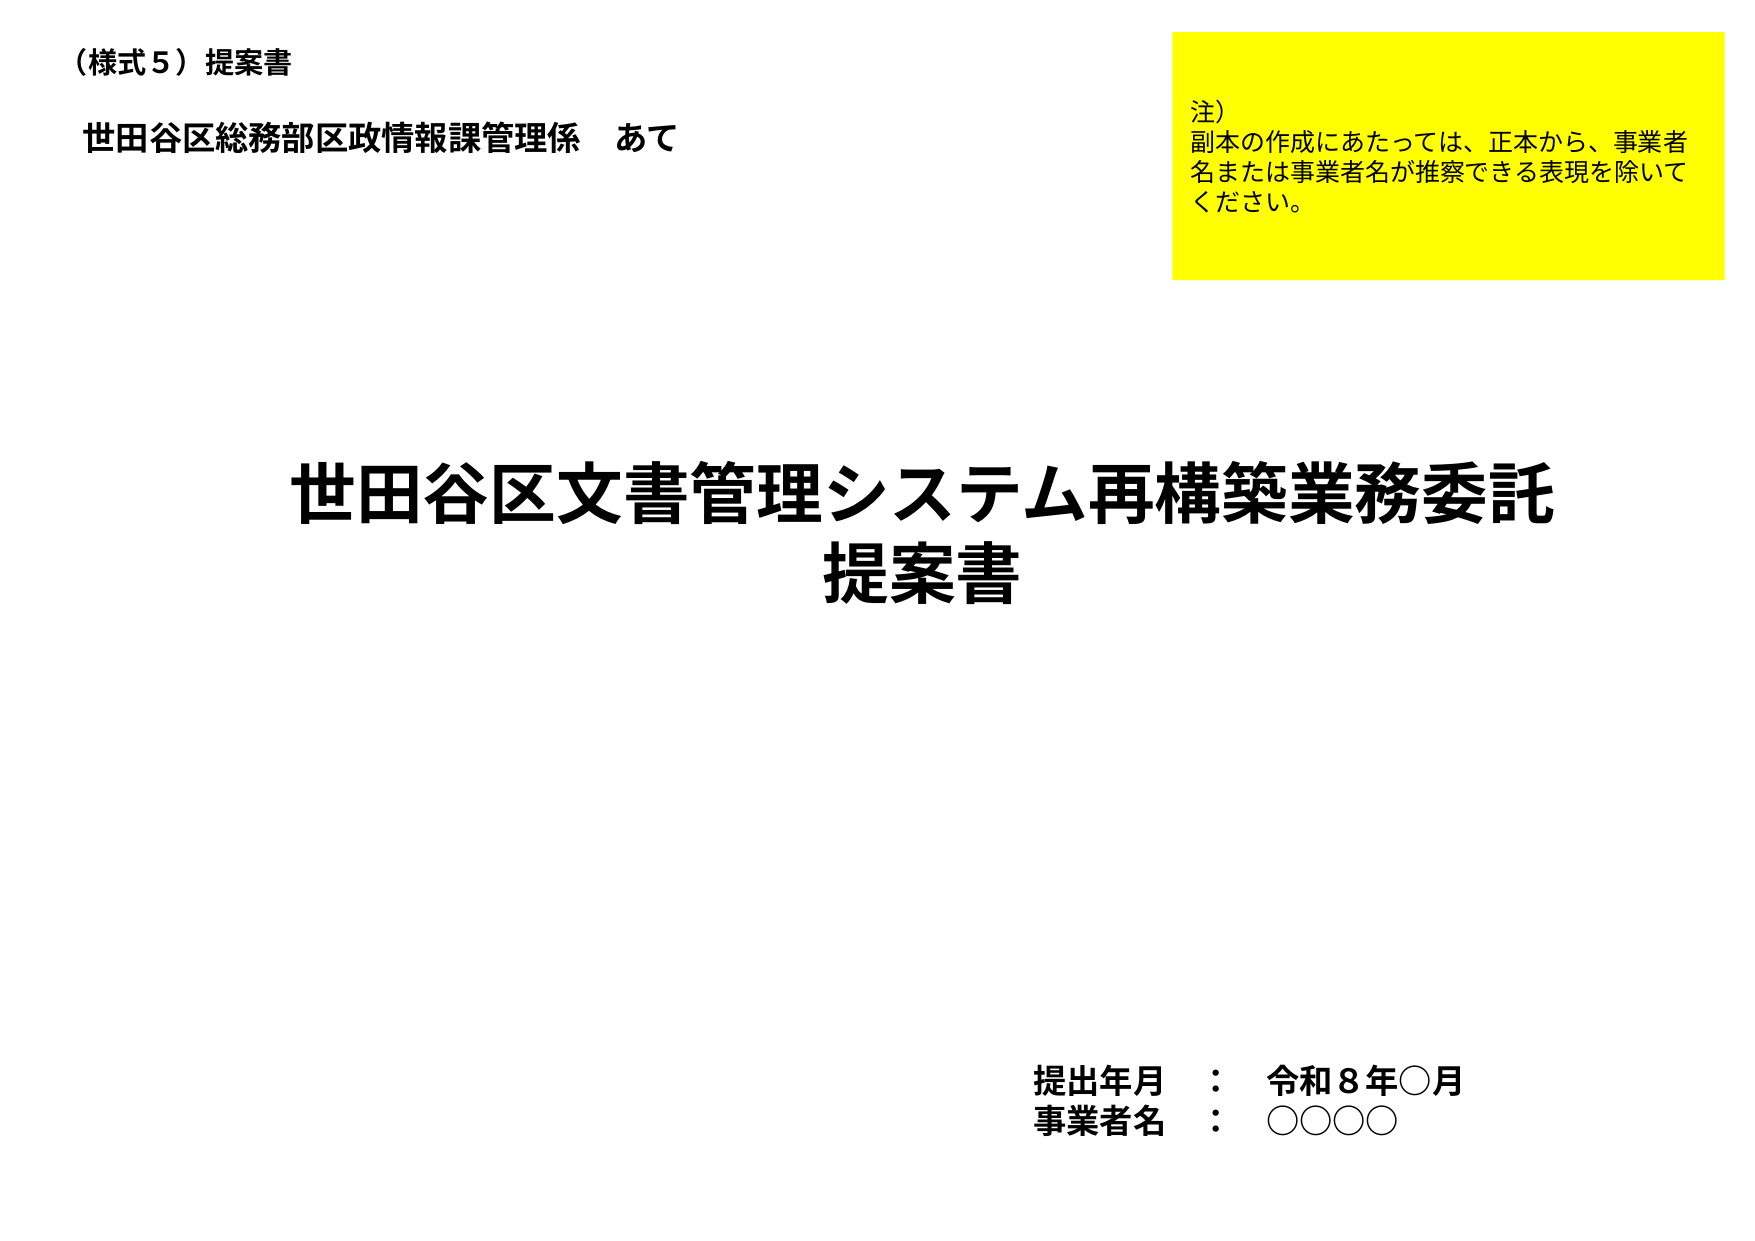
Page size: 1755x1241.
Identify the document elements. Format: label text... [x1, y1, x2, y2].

text_box 世田谷区総務部区政情報課管理係 あて [82, 117, 756, 177]
text_box 注） 副本の作成にあたっては、正本から、事業者名または事業者名が推察できる表現を除いてください。 [1170, 30, 1727, 282]
text_box （様式５）提案書 [59, 44, 325, 104]
text_box 提出年月 ： 令和８年○月 事業者名 ： ○○○○ [1033, 1060, 1713, 1196]
text_box 世田谷区文書管理システム再構築業務委託 提案書 [41, 451, 1690, 671]
